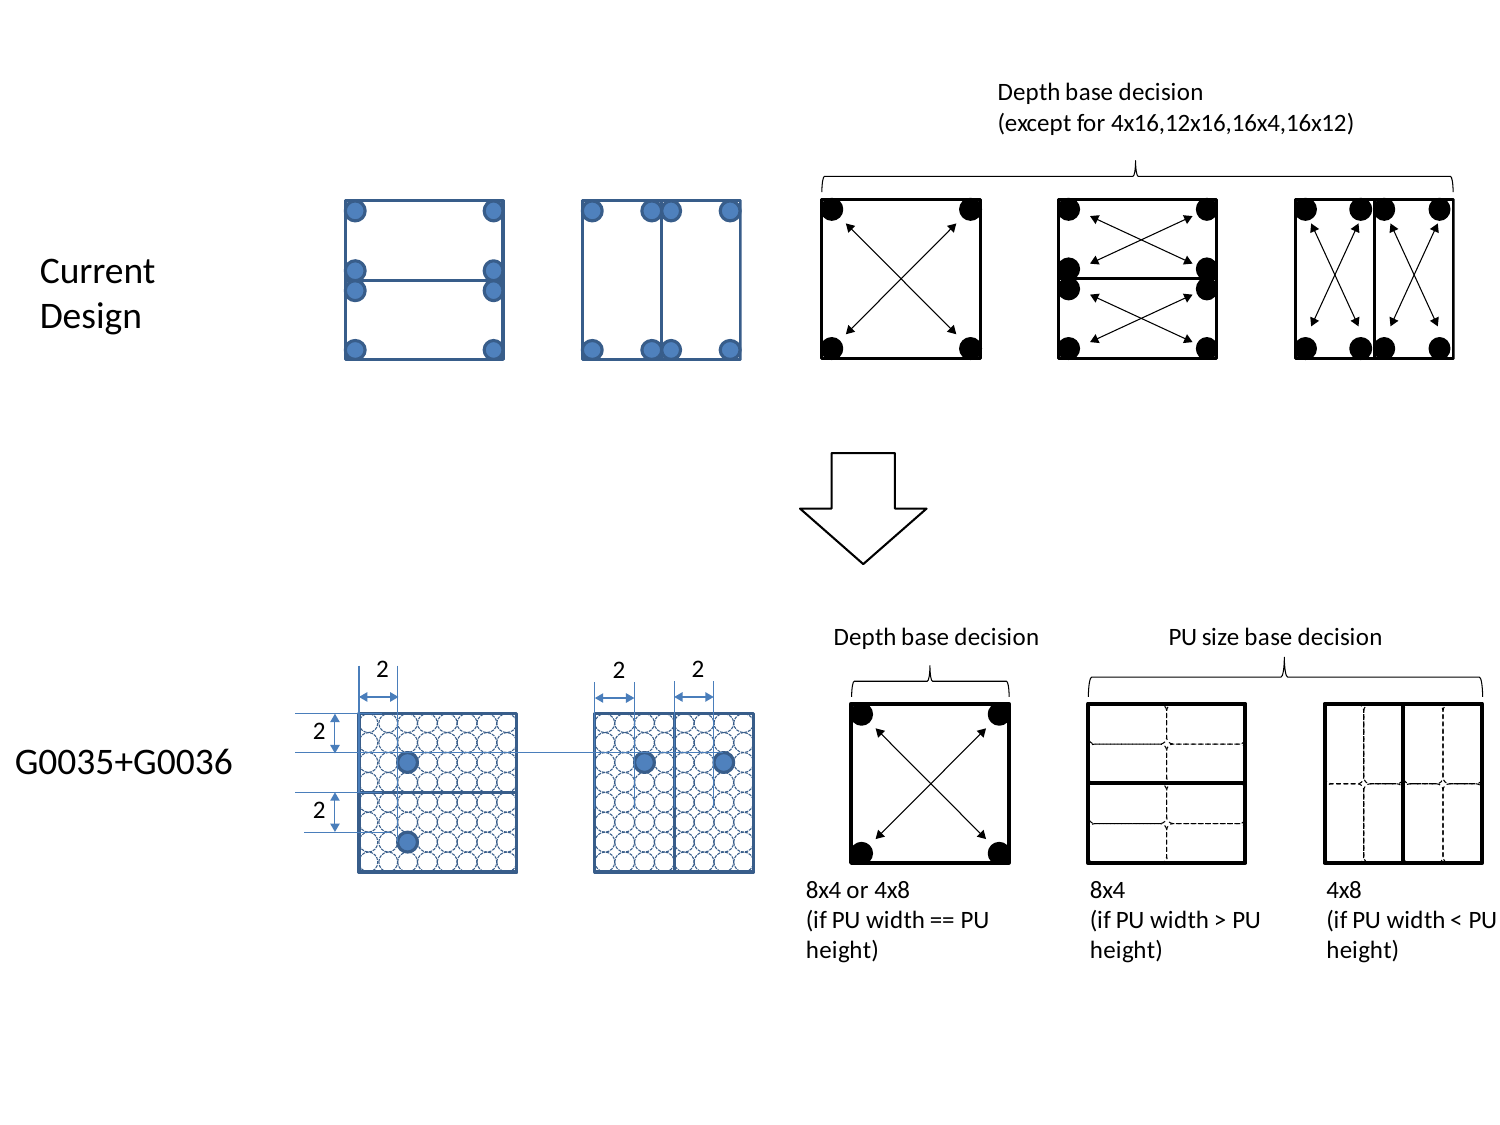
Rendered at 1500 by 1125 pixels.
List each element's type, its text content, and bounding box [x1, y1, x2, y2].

text_box Current Design [24, 238, 232, 344]
picture [818, 67, 1455, 361]
picture [294, 644, 756, 874]
picture [342, 197, 742, 362]
text_box G0035+G0036 [0, 729, 289, 790]
text_box [798, 451, 929, 566]
picture [790, 612, 1500, 972]
